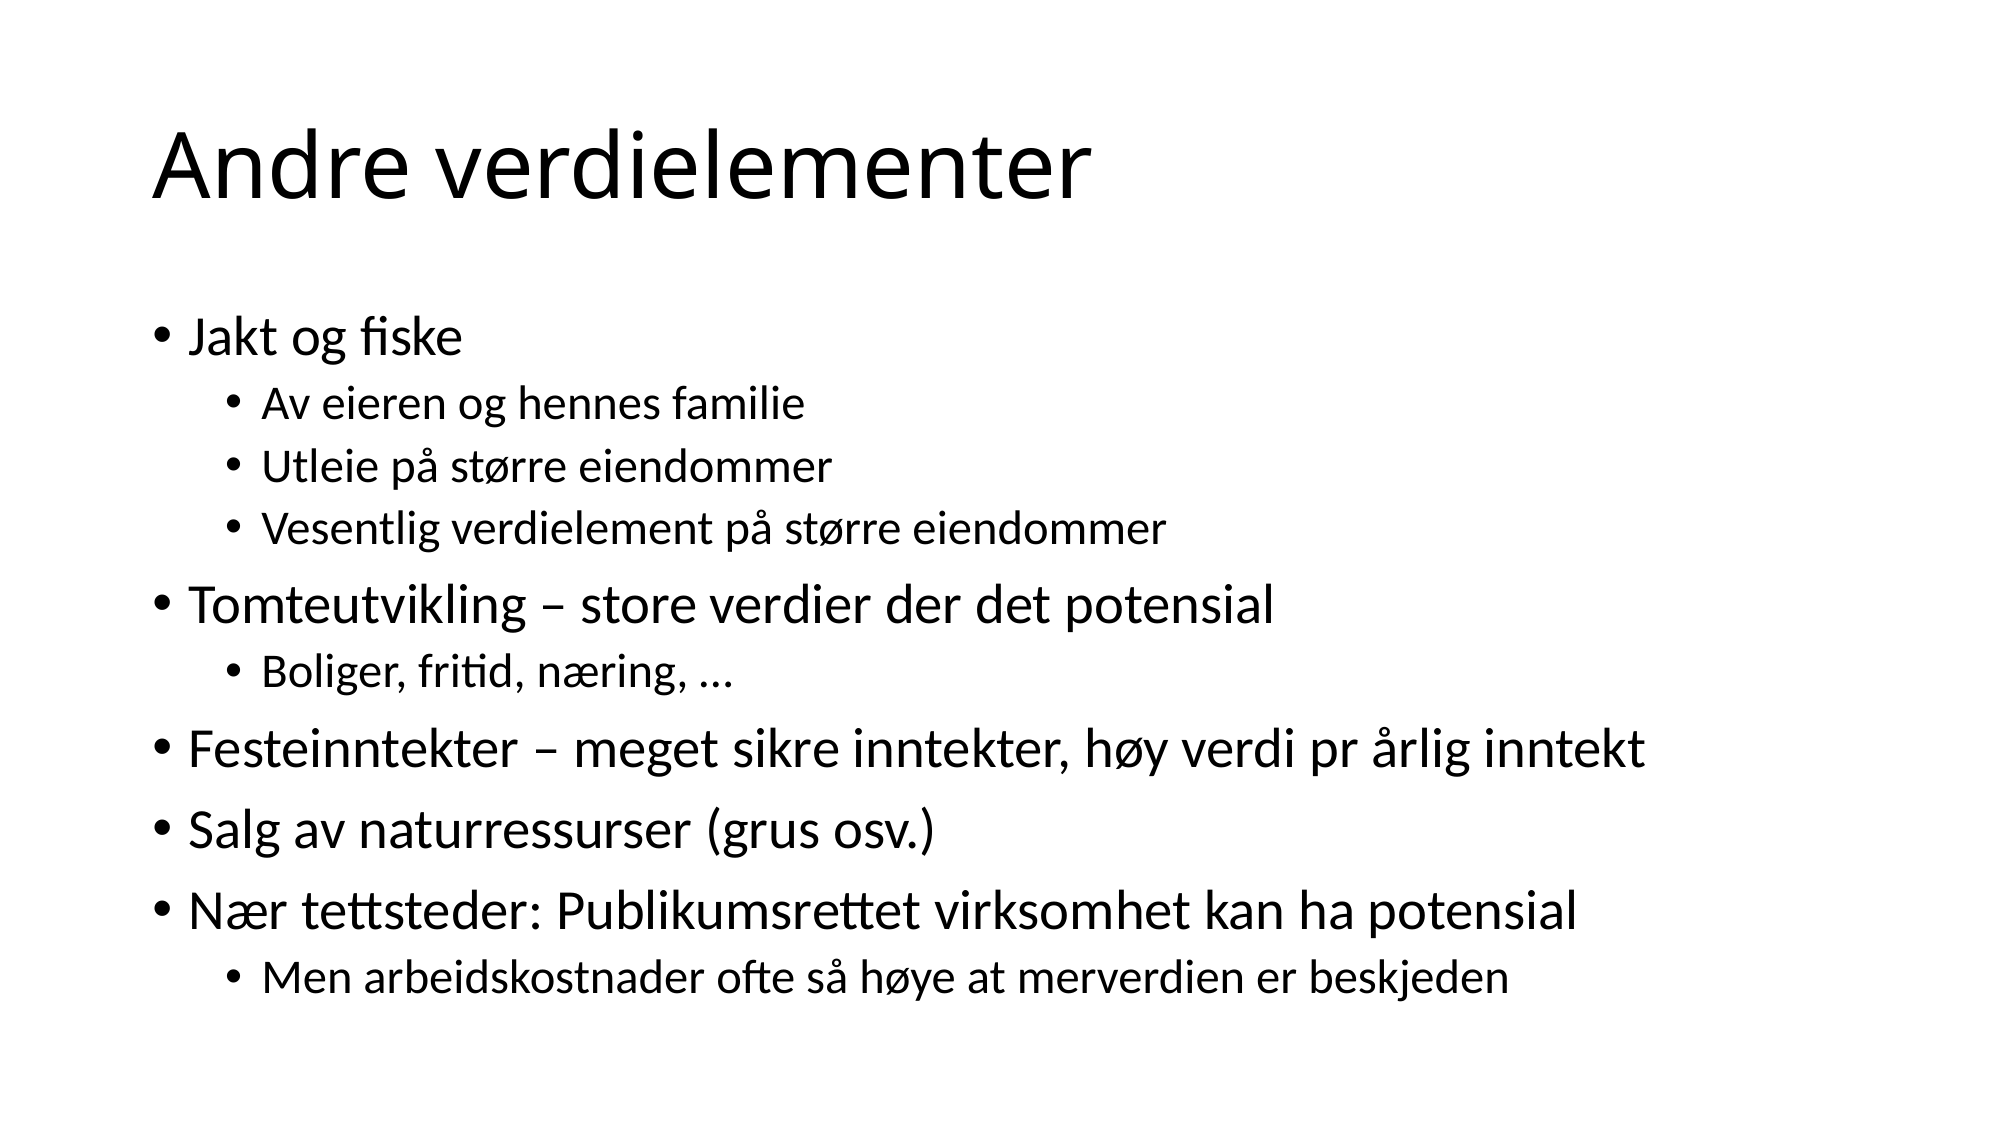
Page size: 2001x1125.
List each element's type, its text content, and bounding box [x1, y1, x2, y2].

title Andre verdielementer [137, 59, 1863, 278]
list Jakt og fiske Av eieren og hennes familie Utleie på større eiendommer Vesentlig verdielement på større eiendommer Tomteutvikling – store verdier der det potensial Boliger, fritid, næring, … Festeinntekter – meget sikre inntekter, høy verdi pr årlig inntekt Salg av naturressurser (grus osv.) Nær tettsteder: Publikumsrettet virksomhet kan ha potensial Men arbeidskostnader ofte så høye at merverdien er beskjeden [137, 299, 1863, 1014]
